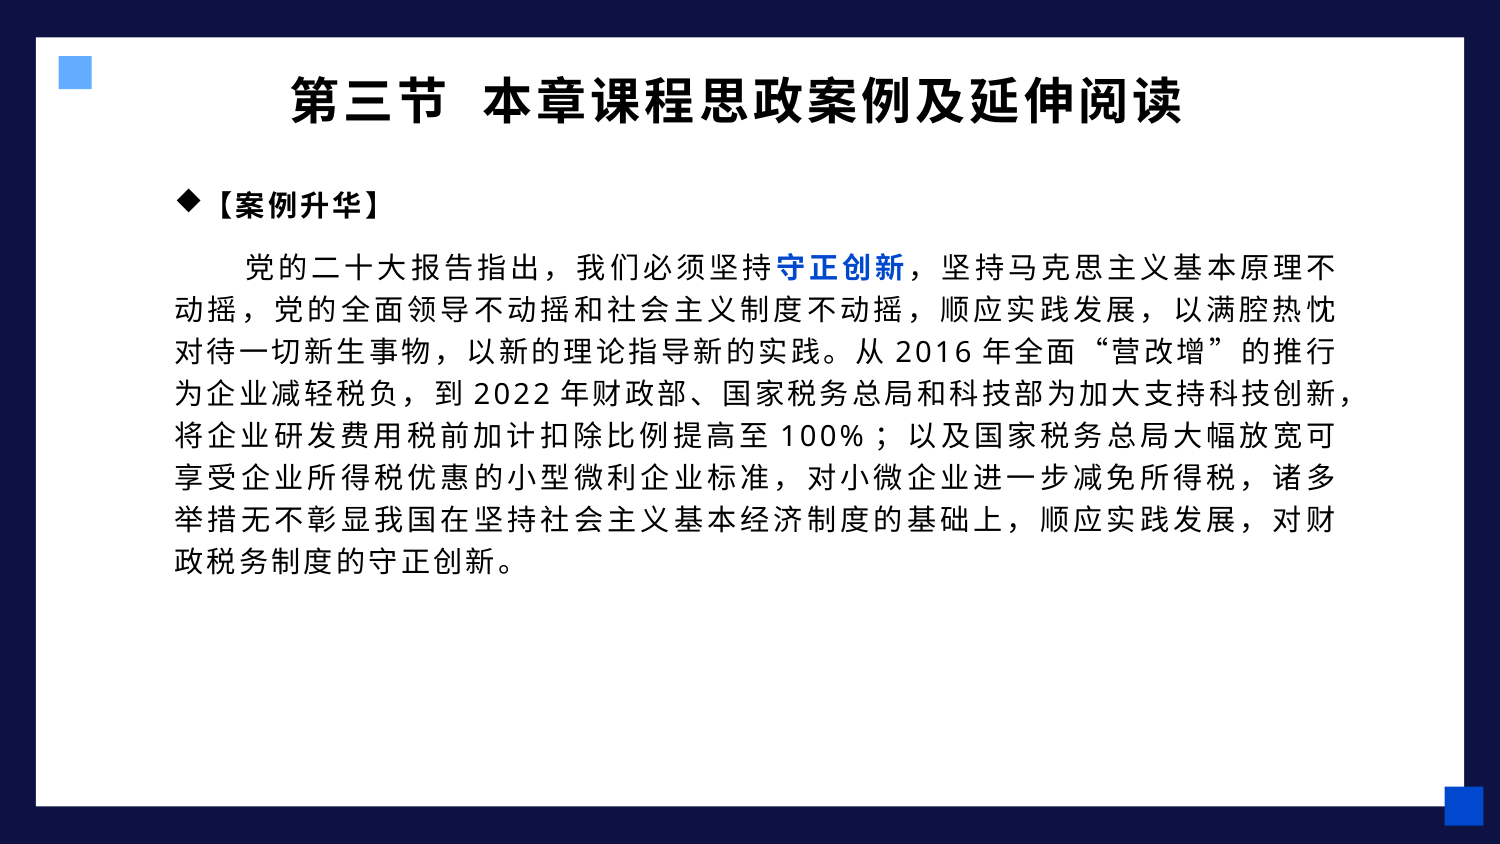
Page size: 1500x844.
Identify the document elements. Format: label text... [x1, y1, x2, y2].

title 第三节 本章课程思政案例及延伸阅读 [141, 48, 1327, 138]
list 【案例升华】 党的二十大报告指出，我们必须坚持守正创新，坚持马克思主义基本原理不动摇，党的全面领导不动摇和社会主义制度不动摇，顺应实践发展，以满腔热忱对待一切新生事物，以新的理论指导新的实践。从2016年全面“营改增”的推行为企业减轻税负，到2022年财政部、国家税务总局和科技部为加大支持科技创新，将企业研发费用税前加计扣除比例提高至100%；以及国家税务总局大幅放宽可享受企业所得税优惠的小型微利企业标准，对小微企业进一步减免所得税，诸多举措无不彰显我国在坚持社会主义基本经济制度的基础上，顺应实践发展，对财政税务制度的守正创新。 [157, 180, 1353, 656]
